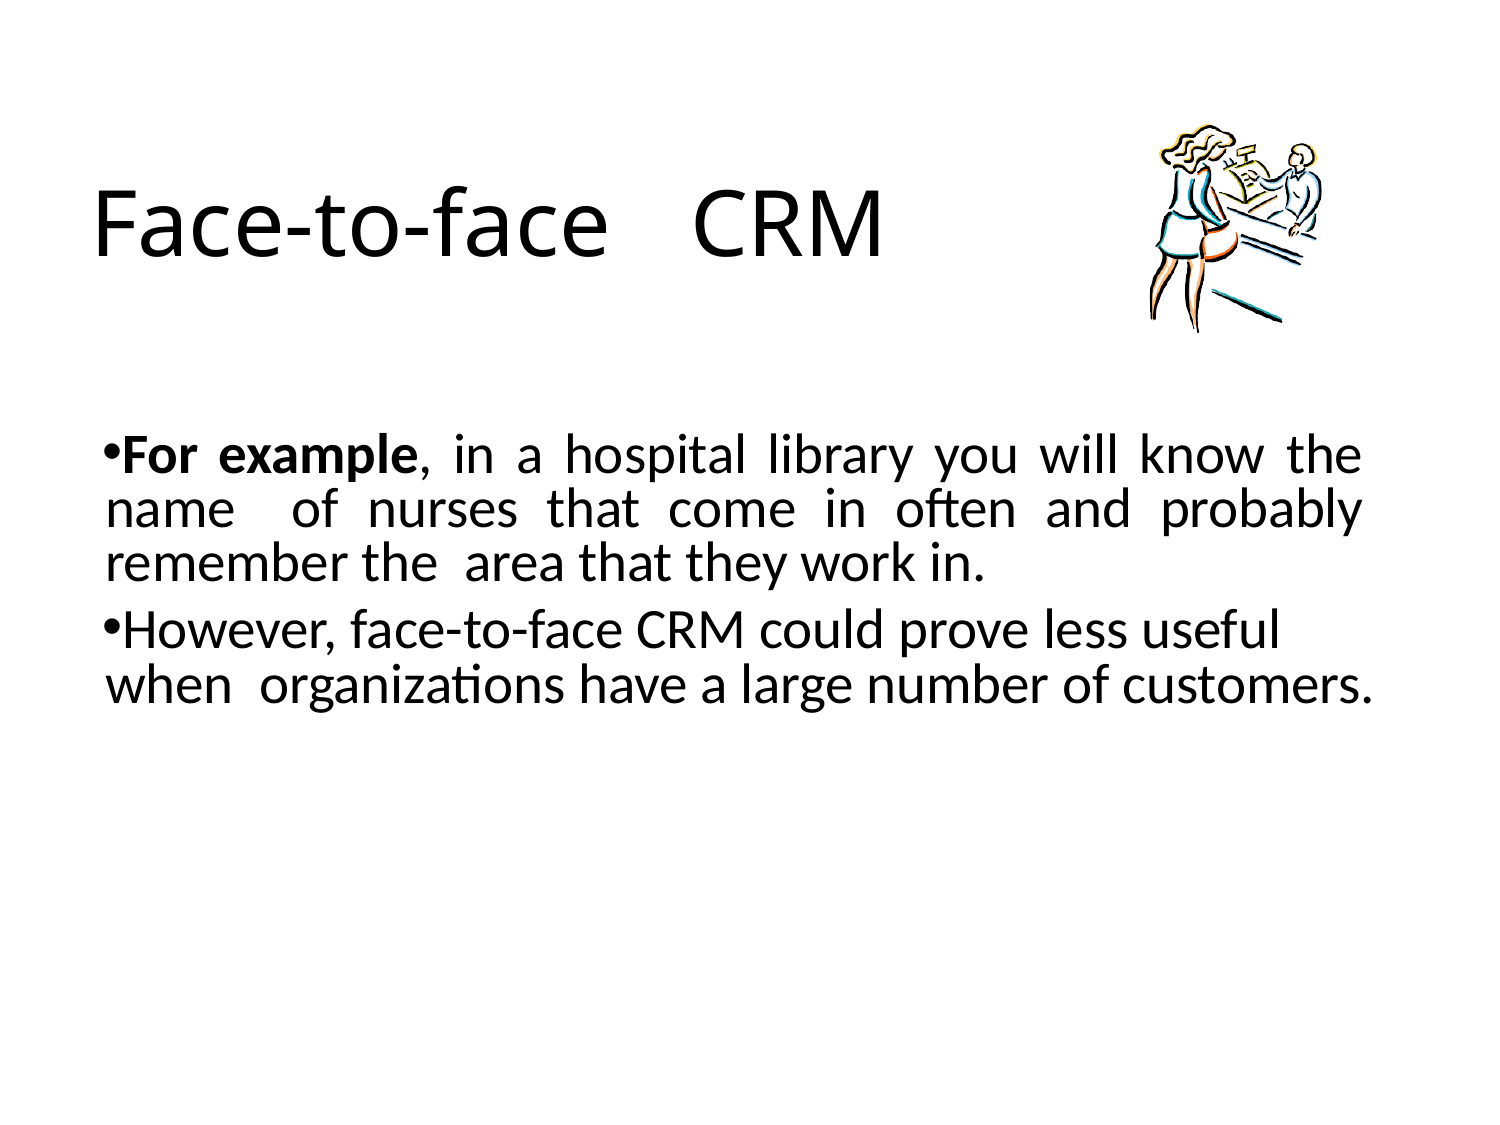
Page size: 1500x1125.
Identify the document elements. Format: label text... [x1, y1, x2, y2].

title Face-to-face CRM [75, 115, 1025, 338]
text_box [1149, 124, 1322, 334]
list For example, in a hospital library you will know the name of nurses that come in often and probably remember the area that they work in. However, face-to-face CRM could prove less useful when organizations have a large number of customers. [87, 423, 1399, 775]
